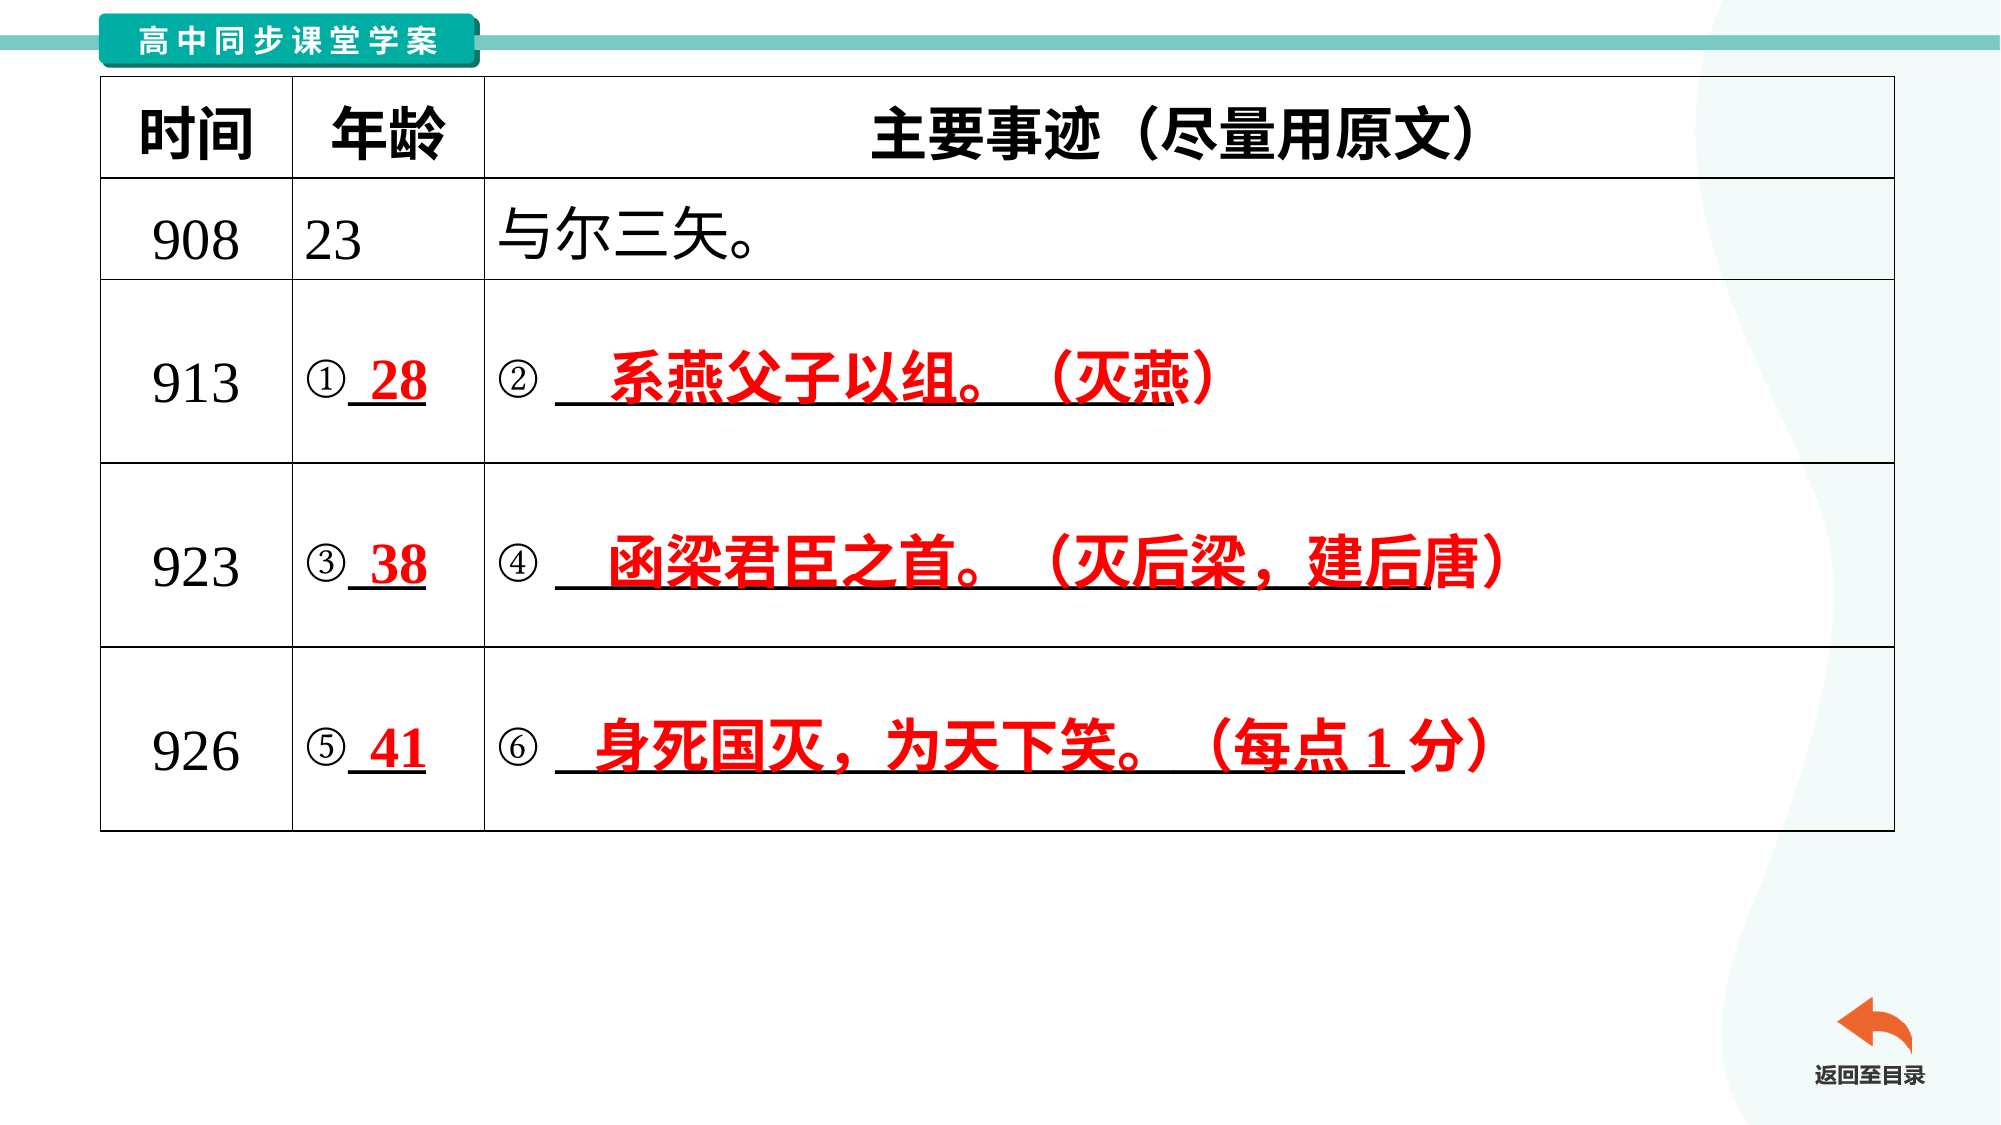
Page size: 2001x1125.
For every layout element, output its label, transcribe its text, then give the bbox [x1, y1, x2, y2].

text_box 28 [349, 323, 451, 412]
table_header 主要事迹（尽量用原文） [485, 77, 1894, 177]
table_cell ④ __________________________________ [485, 464, 1894, 646]
text_box 身死国灭，为天下笑。（每点1分） [583, 691, 1534, 780]
table_cell ①___ [293, 280, 484, 462]
table_header 年龄 [293, 77, 484, 177]
table_cell ③___ [293, 464, 484, 646]
table_cell 与尔三矢。 [485, 179, 1894, 279]
picture [0, 0, 2000, 1125]
table_cell 23 [293, 179, 484, 279]
table_cell 913 [101, 280, 292, 462]
text_box 41 [349, 691, 451, 780]
table_cell 923 [101, 464, 292, 646]
table_cell 926 [101, 648, 292, 830]
text_box 系燕父子以组。（灭燕） [585, 323, 1273, 412]
table_cell 908 [101, 179, 292, 279]
table_cell ② ________________________ [485, 280, 1894, 462]
text_box 38 [349, 507, 451, 596]
table_cell ⑤___ [293, 648, 484, 830]
table_cell ⑥ _________________________________ [485, 648, 1894, 830]
text_box 函梁君臣之首。（灭后梁，建后唐） [583, 507, 1564, 596]
table_header 时间 [101, 77, 292, 177]
